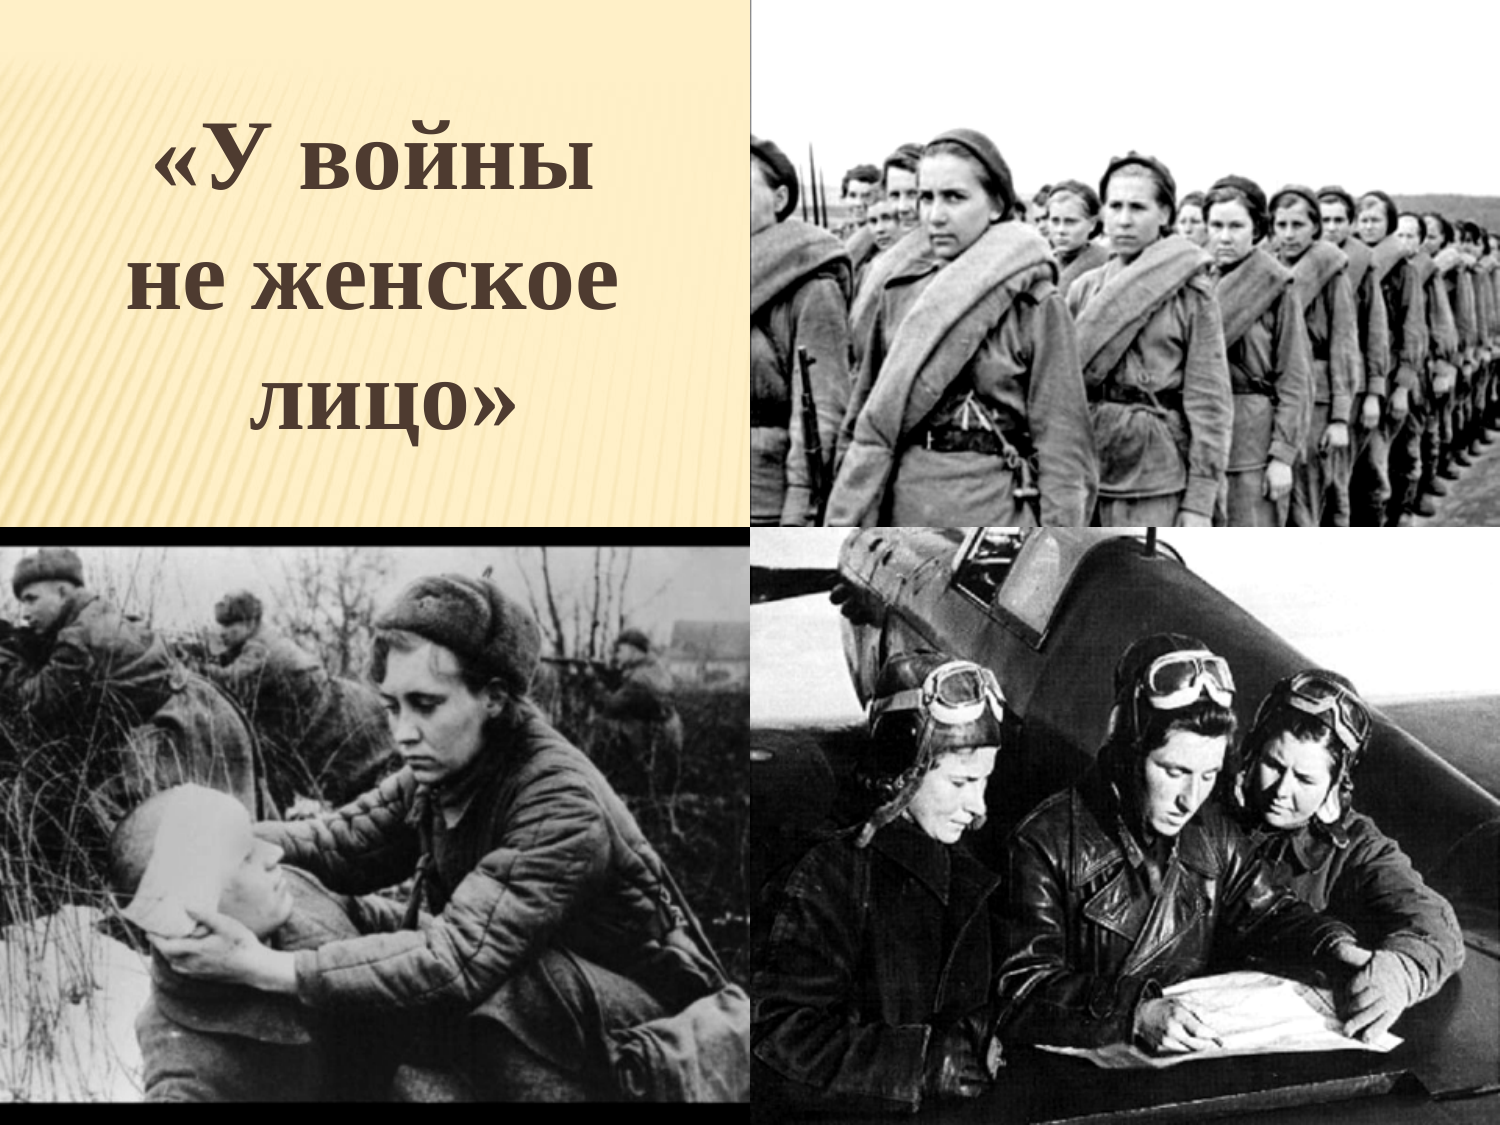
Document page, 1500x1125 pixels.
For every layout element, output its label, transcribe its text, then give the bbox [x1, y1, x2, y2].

picture [749, 0, 1500, 1125]
picture [0, 526, 747, 1125]
text_box «У войны не женское лицо» [0, 82, 727, 457]
